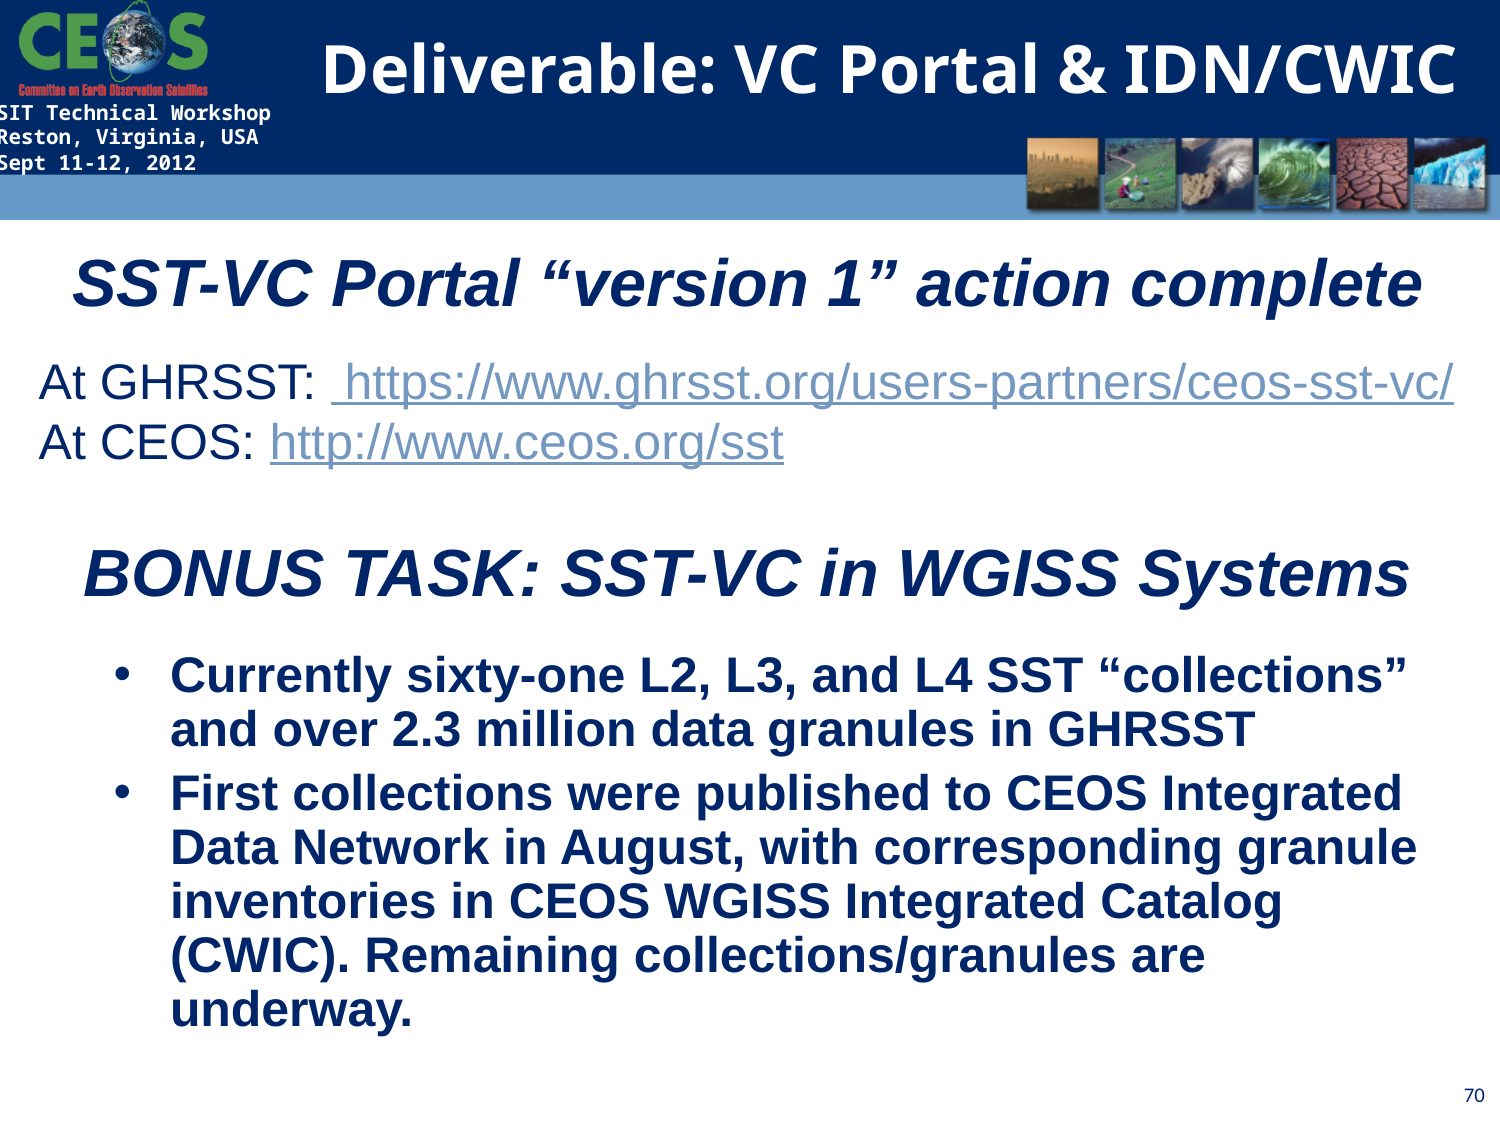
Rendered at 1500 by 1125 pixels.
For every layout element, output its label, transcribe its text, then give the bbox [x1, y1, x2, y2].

title Deliverable: VC Portal & IDN/CWIC [216, 16, 1491, 117]
slide_number 70 [1187, 1073, 1500, 1125]
text_box SST-VC Portal “version 1” action complete At GHRSST: https://www.ghrsst.org/users-partners/ceos-sst-vc/ At CEOS: http://www.ceos.org/sst BONUS TASK: SST-VC in WGISS Systems Currently sixty-one L2, L3, and L4 SST “collections” and over 2.3 million data granules in GHRSST First collections were published to CEOS Integrated Data Network in August, with corresponding granule inventories in CEOS WGISS Integrated Catalog (CWIC). Remaining collections/granules are underway. [24, 232, 1473, 1074]
picture [0, 0, 1500, 220]
